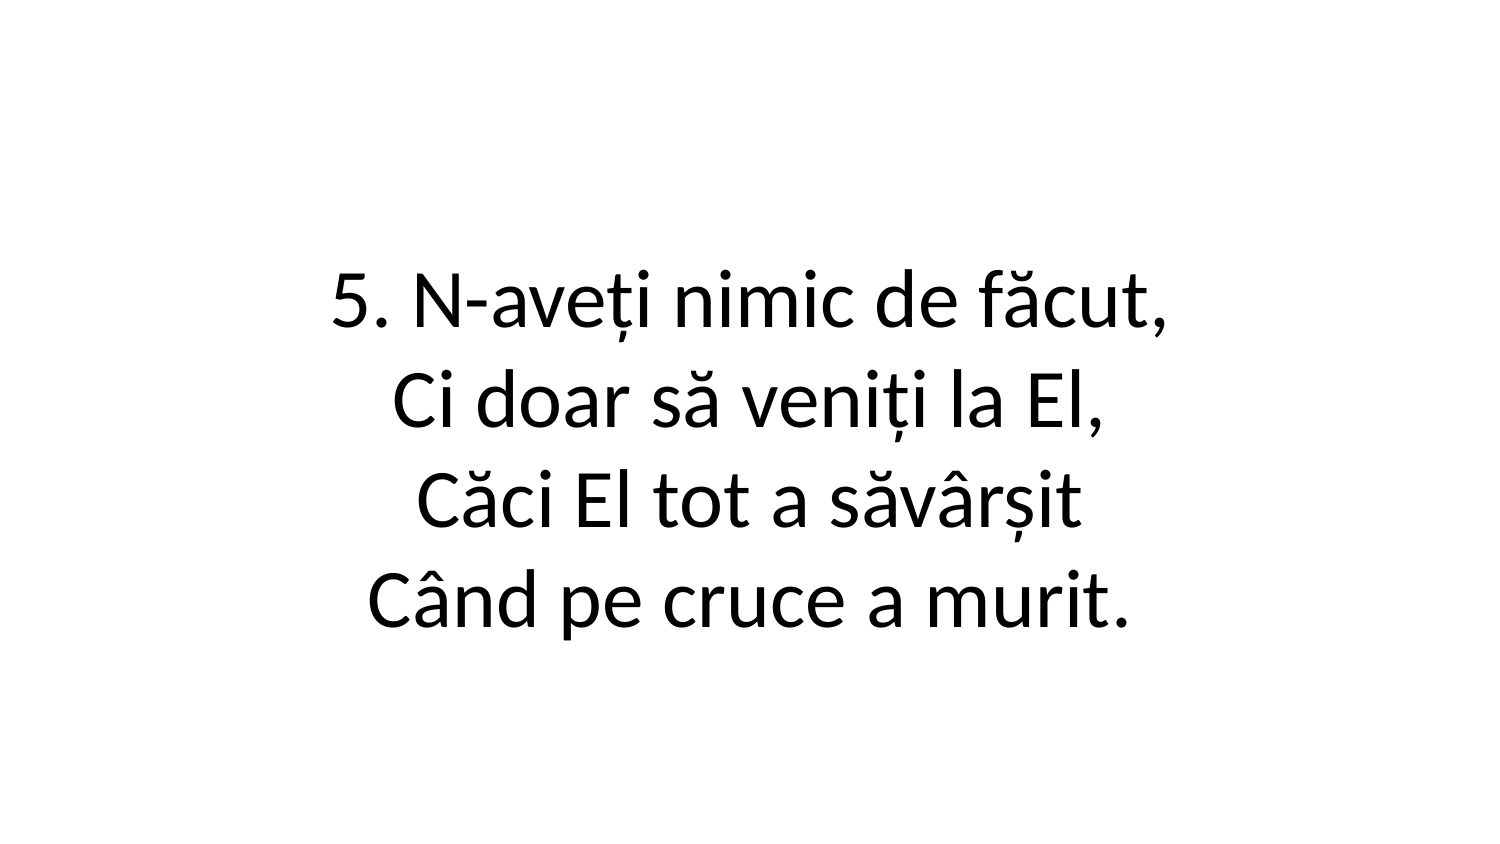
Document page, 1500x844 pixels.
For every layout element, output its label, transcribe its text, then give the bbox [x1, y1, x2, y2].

text_box 5. N-aveți nimic de făcut, Ci doar să veniți la El, Căci El tot a săvârșit Când pe cruce a murit. [314, 192, 1186, 652]
